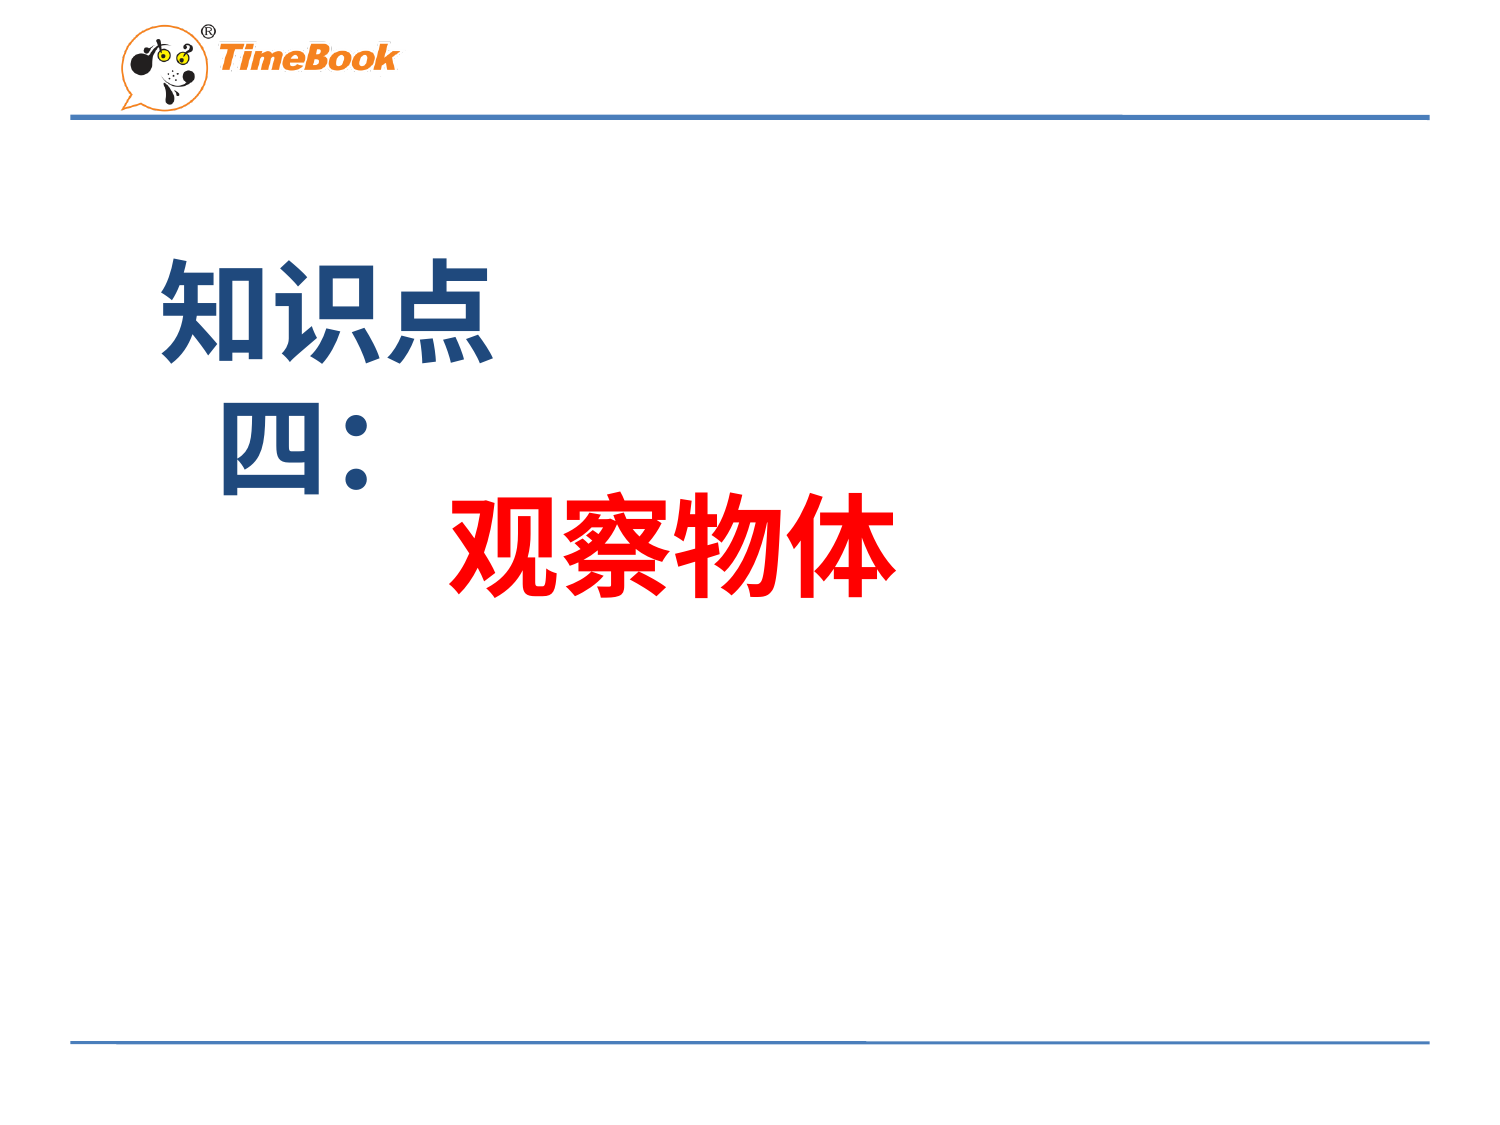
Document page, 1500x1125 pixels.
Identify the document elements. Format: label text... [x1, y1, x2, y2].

picture [118, 22, 408, 113]
text_box 知识点四： [35, 234, 621, 422]
text_box 观察物体 [432, 468, 913, 619]
